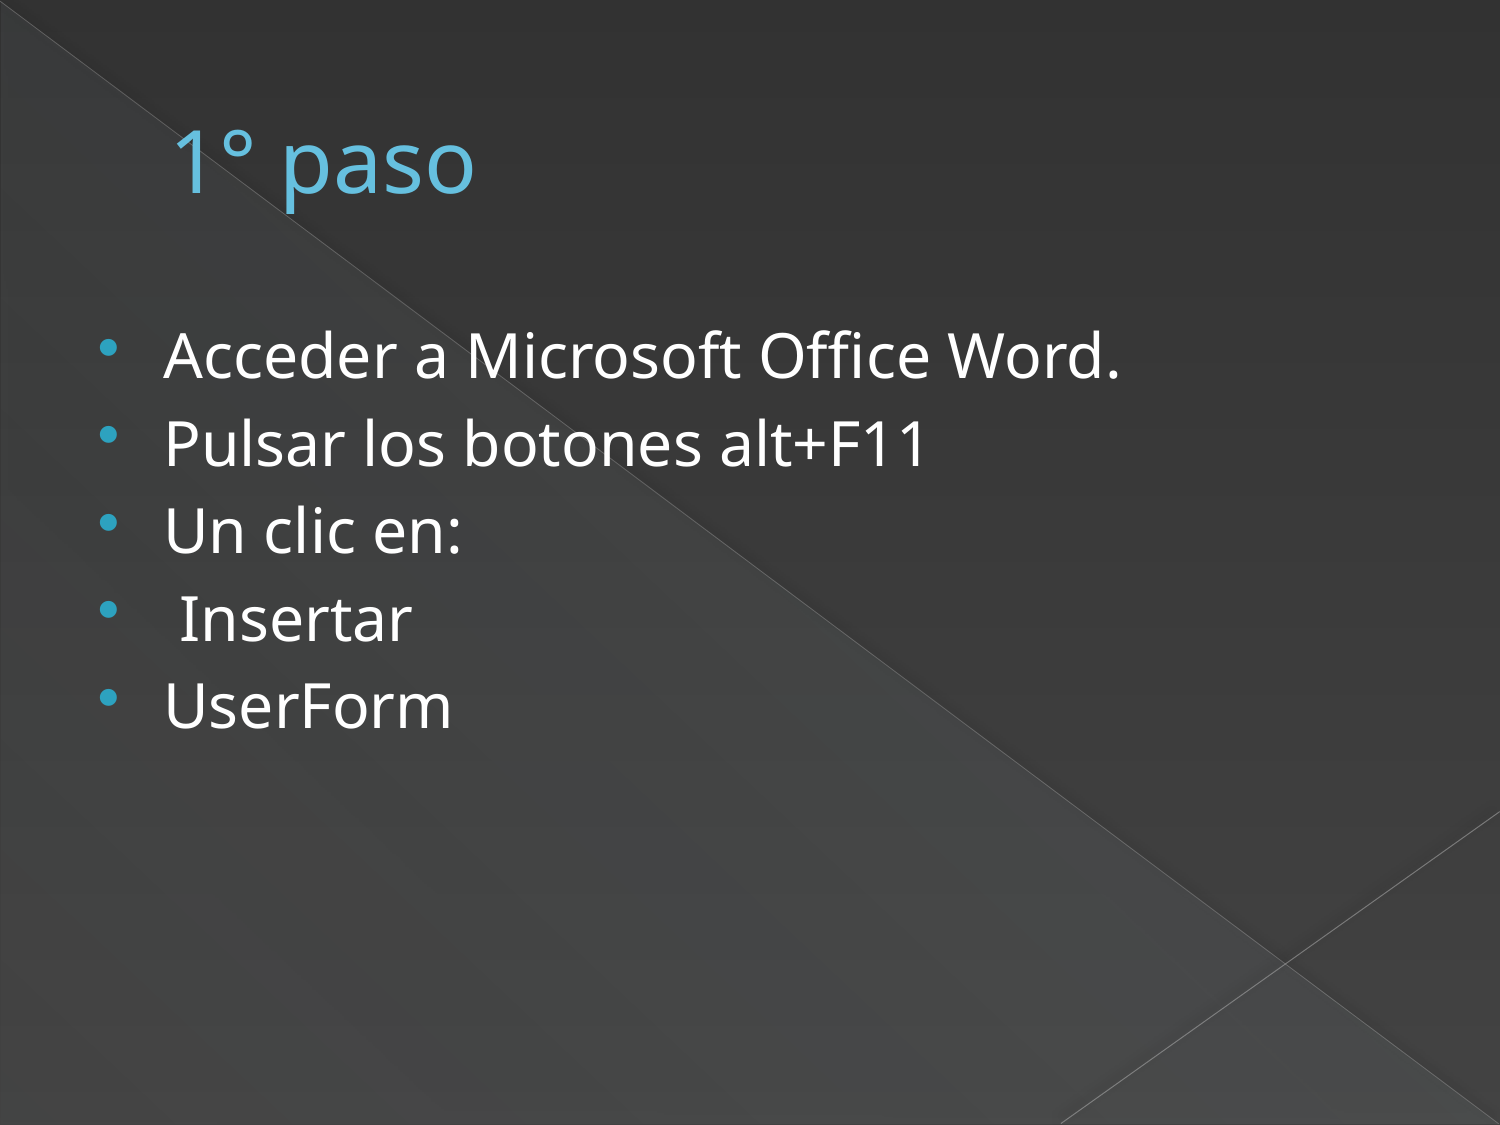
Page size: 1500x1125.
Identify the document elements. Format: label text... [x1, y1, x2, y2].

title 1° paso [75, 43, 1425, 274]
list Acceder a Microsoft Office Word. Pulsar los botones alt+F11 Un clic en: Insertar UserForm [75, 308, 1425, 1059]
